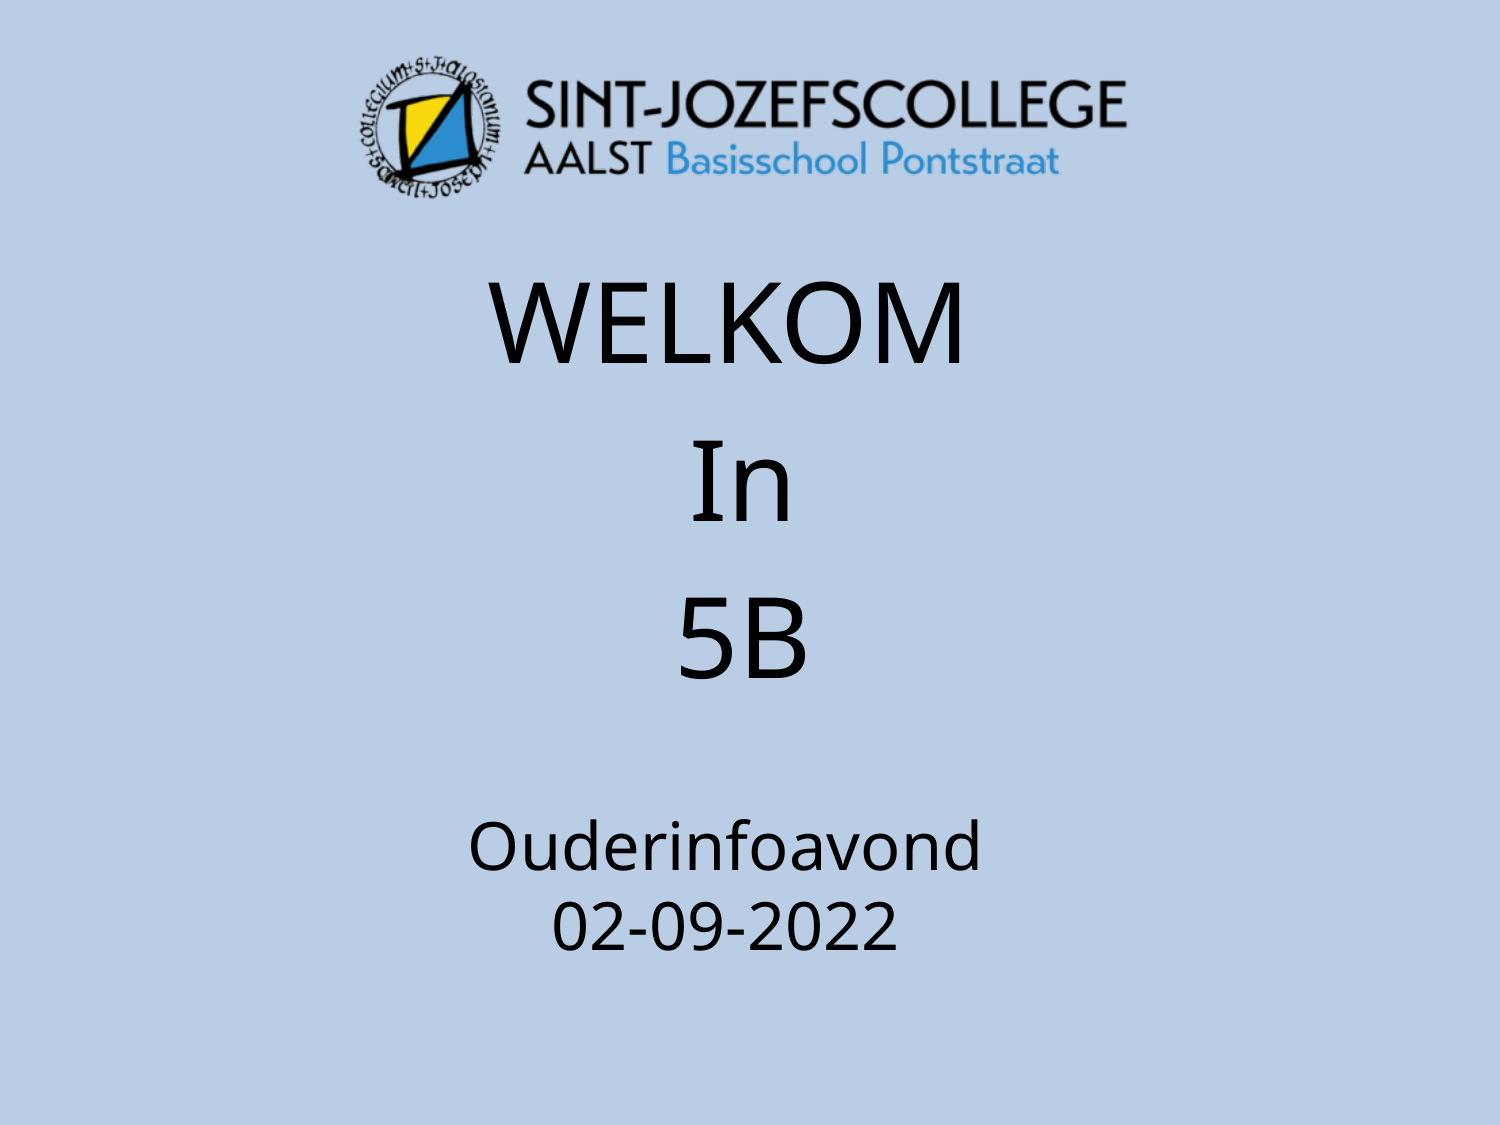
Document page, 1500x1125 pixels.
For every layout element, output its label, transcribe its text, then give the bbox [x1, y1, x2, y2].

title Ouderinfoavond 02-09-2022 [88, 763, 1364, 1005]
picture [337, 33, 1150, 222]
subtitle WELKOM In 5B [218, 243, 1269, 531]
